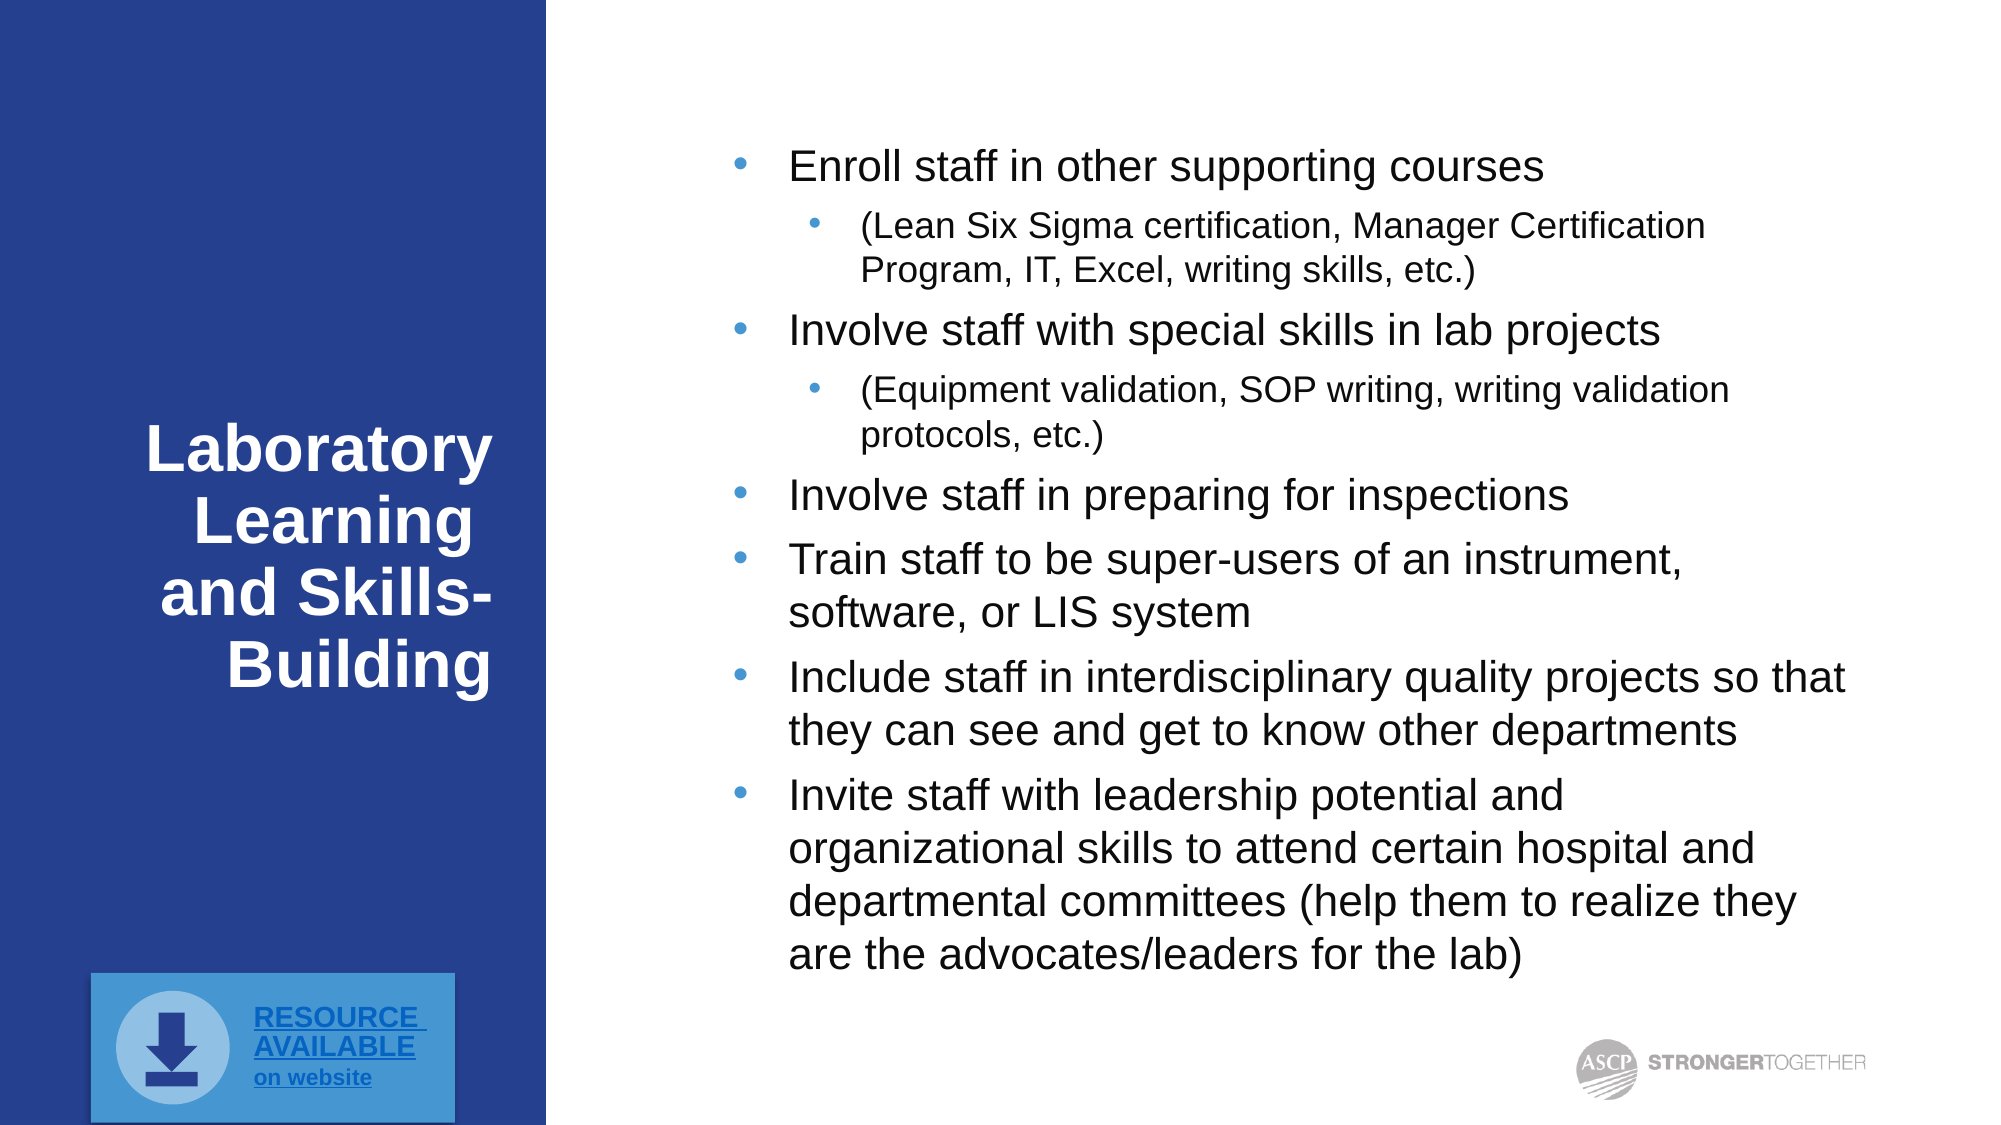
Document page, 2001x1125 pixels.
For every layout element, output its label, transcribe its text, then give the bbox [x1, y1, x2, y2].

list Enroll staff in other supporting courses (Lean Six Sigma certification, Manager Certification Program, IT, Excel, writing skills, etc.) Involve staff with special skills in lab projects (Equipment validation, SOP writing, writing validation protocols, etc.) Involve staff in preparing for inspections Train staff to be super-users of an instrument, software, or LIS system Include staff in interdisciplinary quality projects so that they can see and get to know other departments Invite staff with leadership potential and organizational skills to attend certain hospital and departmental committees (help them to realize they are the advocates/leaders for the lab) [701, 107, 1866, 1009]
picture [1576, 1039, 1866, 1100]
title Laboratory Learning and Skills-Building [37, 448, 509, 667]
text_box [90, 972, 456, 1123]
